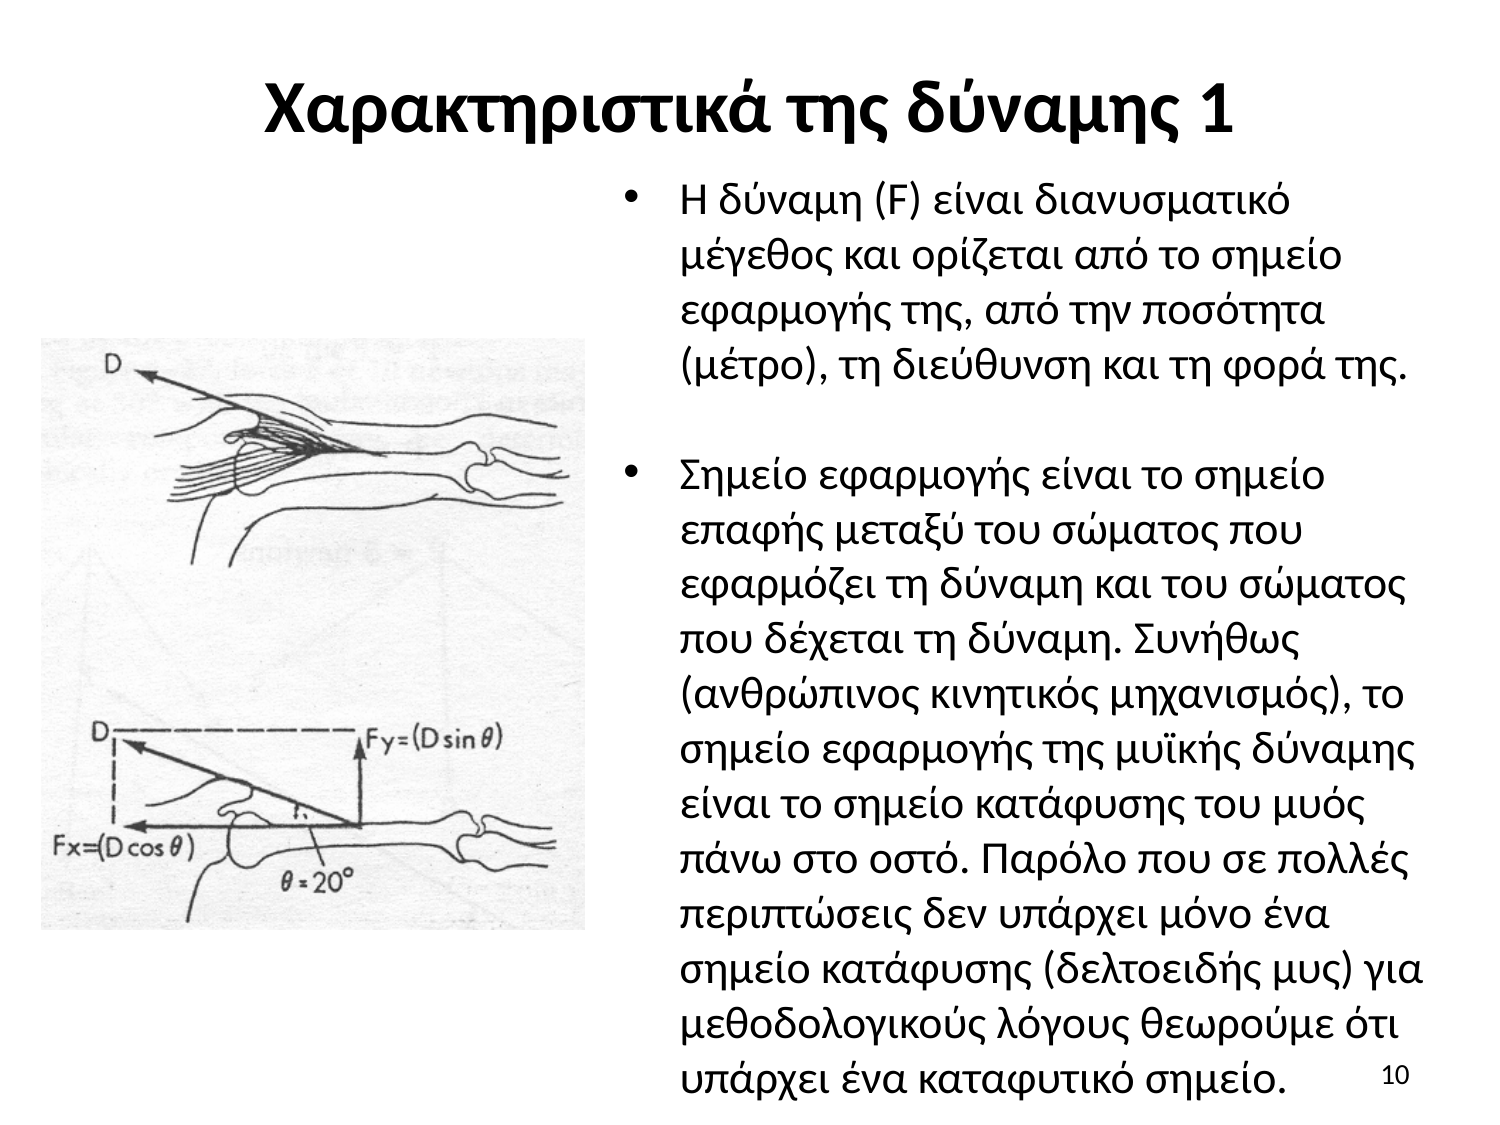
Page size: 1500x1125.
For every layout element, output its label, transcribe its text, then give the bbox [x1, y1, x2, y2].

picture [40, 337, 585, 930]
slide_number 10 [1074, 1042, 1425, 1103]
list Η δύναμη (F) είναι διανυσματικό μέγεθος και ορίζεται από το σημείο εφαρμογής της, από την ποσότητα (μέτρο), τη διεύθυνση και τη φορά της. Σημείο εφαρμογής είναι το σημείο επαφής μεταξύ του σώματος που εφαρμόζει τη δύναμη και του σώματος που δέχεται τη δύναμη. Συνήθως (ανθρώπινος κινητικός μηχανισμός), το σημείο εφαρμογής της μυϊκής δύναμης είναι το σημείο κατάφυσης του μυός πάνω στο οστό. Παρόλο που σε πολλές περιπτώσεις δεν υπάρχει μόνο ένα σημείο κατάφυσης (δελτοειδής μυς) για μεθοδολογικούς λόγους θεωρούμε ότι υπάρχει ένα καταφυτικό σημείο. [608, 160, 1447, 1047]
title Χαρακτηριστικά της δύναμης 1 [75, 45, 1425, 161]
